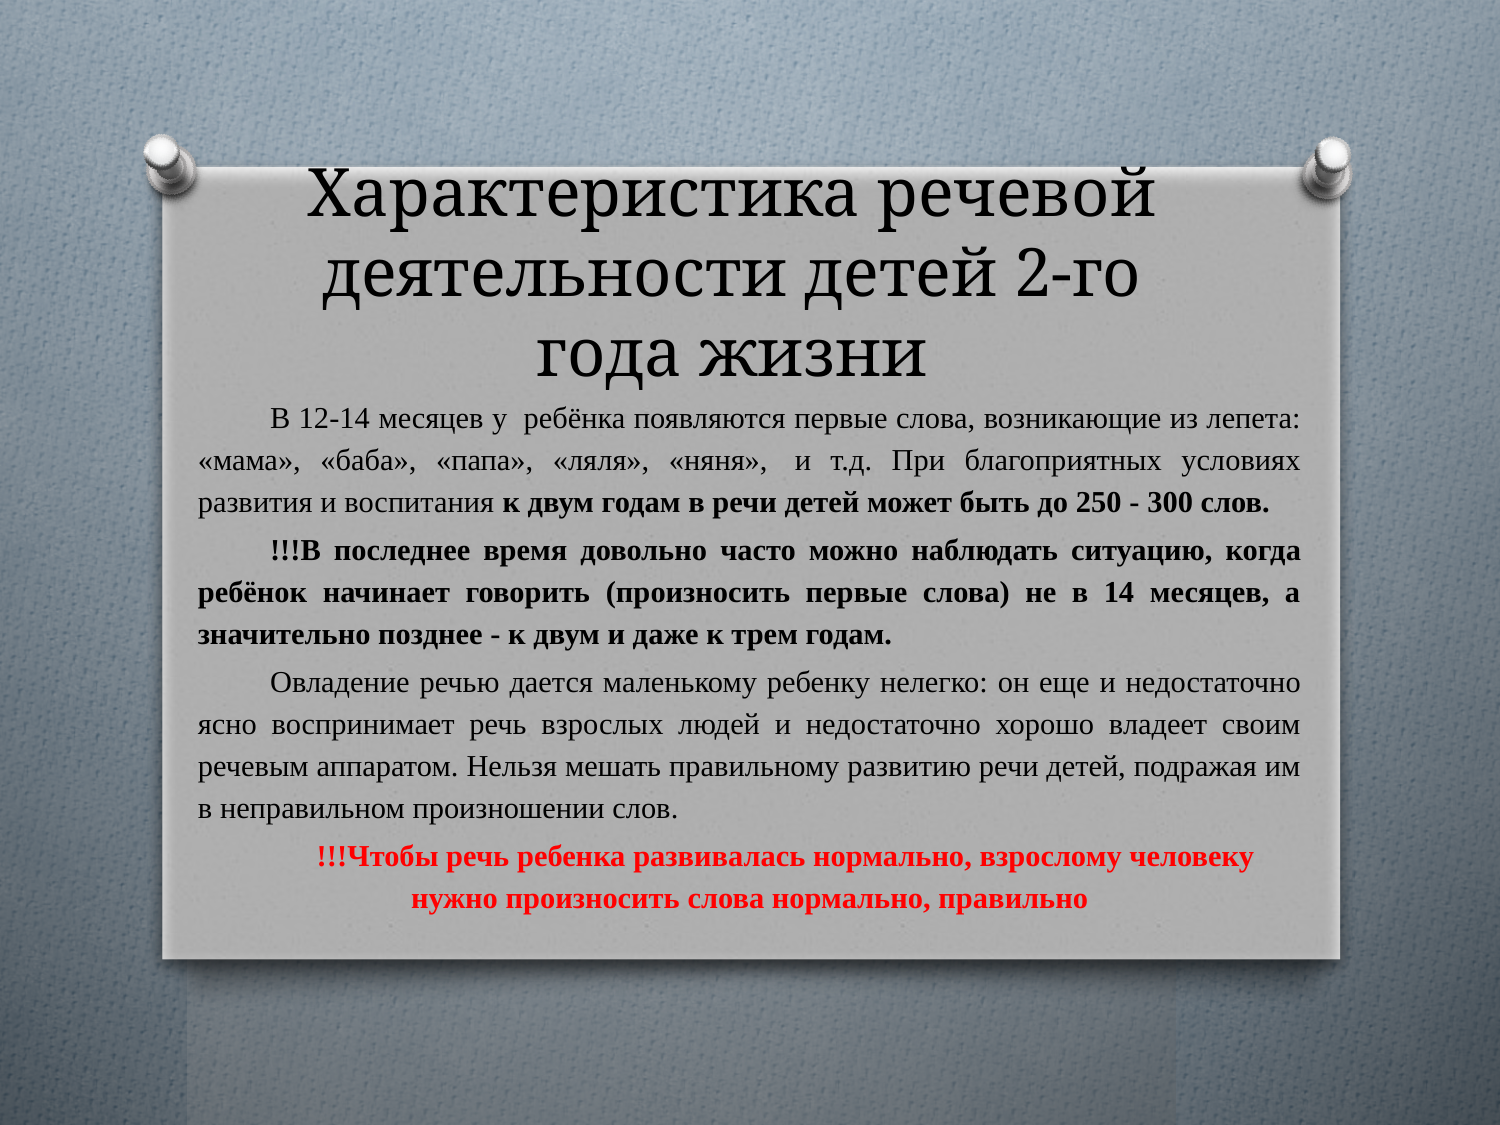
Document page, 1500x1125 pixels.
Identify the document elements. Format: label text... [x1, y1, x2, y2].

picture [112, 100, 235, 224]
subtitle В 12-14 месяцев у ребёнка появляются первые слова, возникающие из лепета: «мама», «баба», «папа», «ляля», «няня», и т.д. При благоприятных условиях развития и воспитания к двум годам в речи детей может быть до 250 - 300 слов. !!!В последнее время довольно часто можно наблюдать ситуацию, когда ребёнок начинает говорить (произносить первые слова) не в 14 месяцев, а значительно позднее - к двум и даже к трем годам. Овладение речью дается маленькому ребенку нелегко: он еще и недостаточно ясно воспринимает речь взрослых людей и недостаточно хорошо владеет своим речевым аппаратом. Нельзя мешать правильному развитию речи детей, подражая им в неправильном произношении слов. !!!Чтобы речь ребенка развивалась нормально, взрослому человеку нужно произносить слова нормально, правильно [183, 385, 1317, 941]
title Характеристика речевой деятельности детей 2-го года жизни [289, 172, 1176, 385]
picture [1274, 109, 1396, 230]
